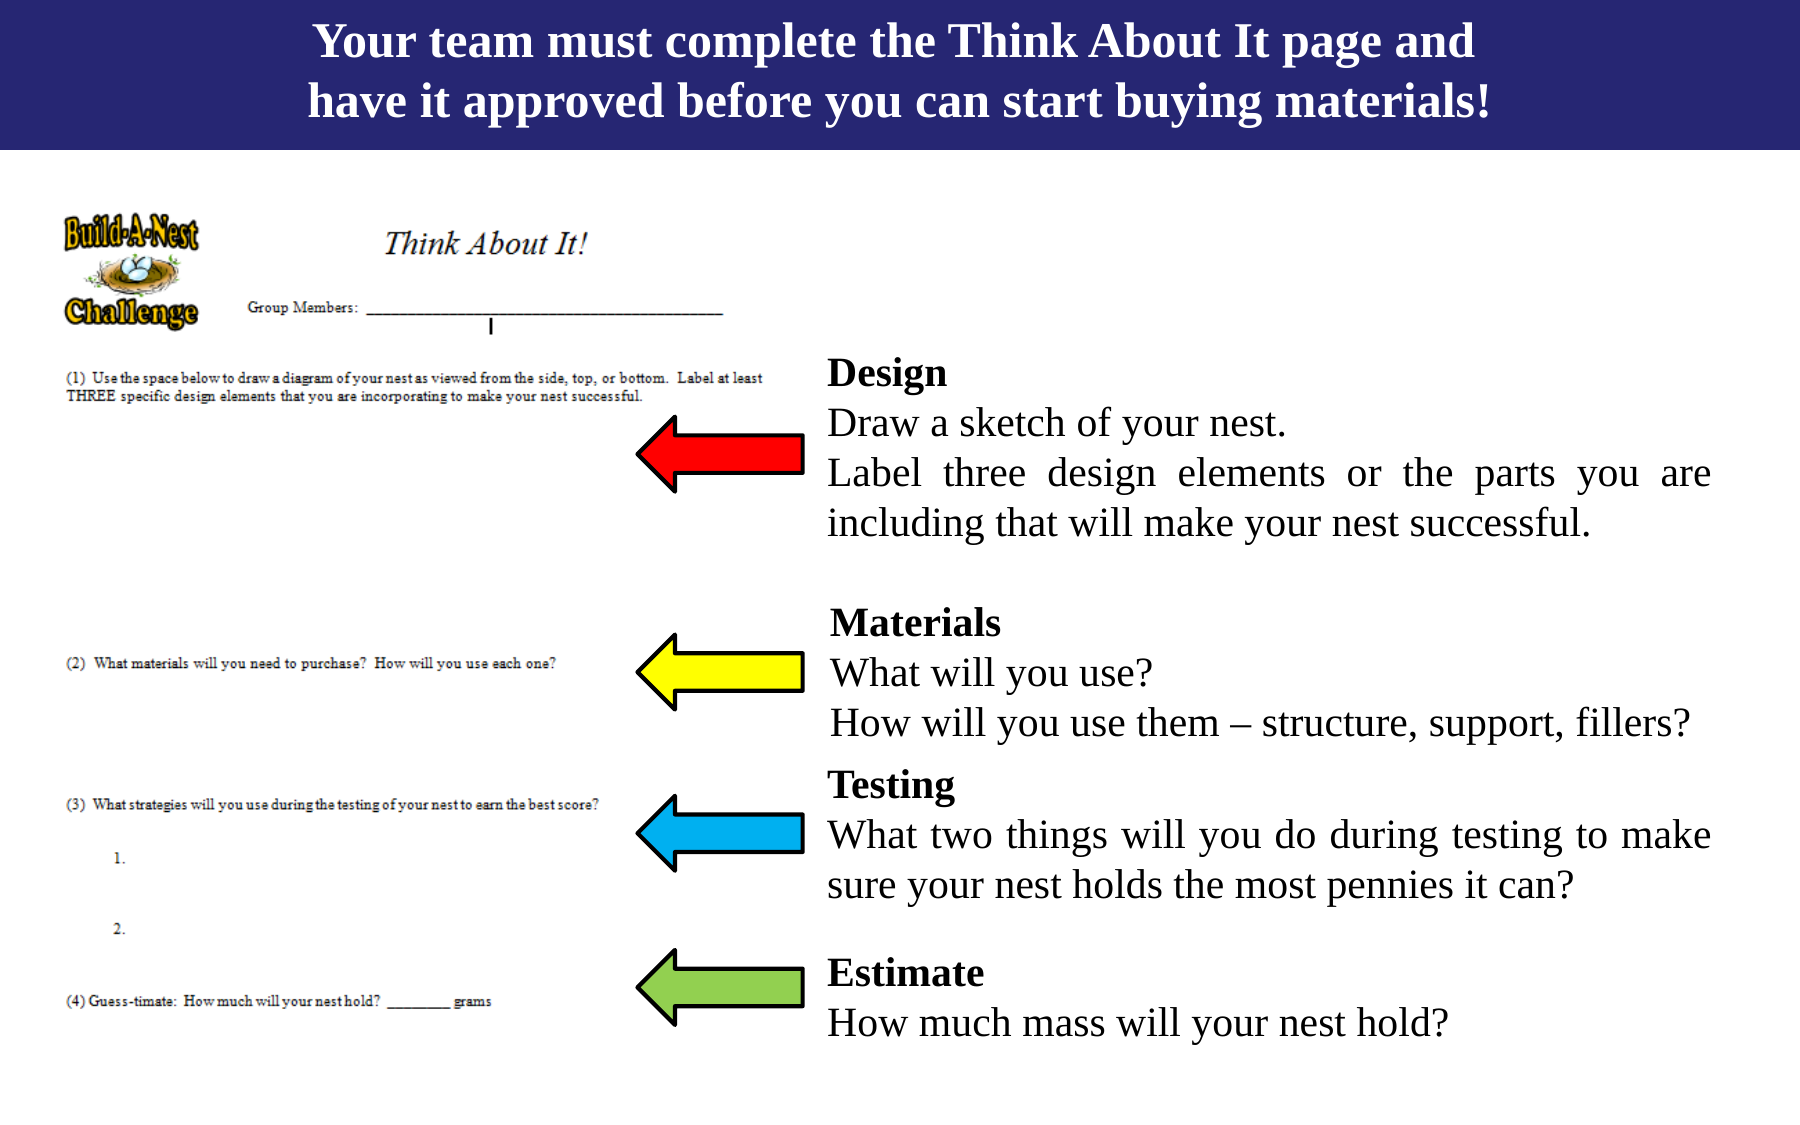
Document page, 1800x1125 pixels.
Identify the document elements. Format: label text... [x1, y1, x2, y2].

picture [49, 199, 783, 1063]
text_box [637, 749, 1728, 913]
list Your team must complete the Think About It page and have it approved before you can start buying materials! [0, 0, 1800, 151]
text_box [637, 587, 1731, 751]
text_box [637, 337, 1728, 563]
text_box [637, 937, 1638, 1051]
